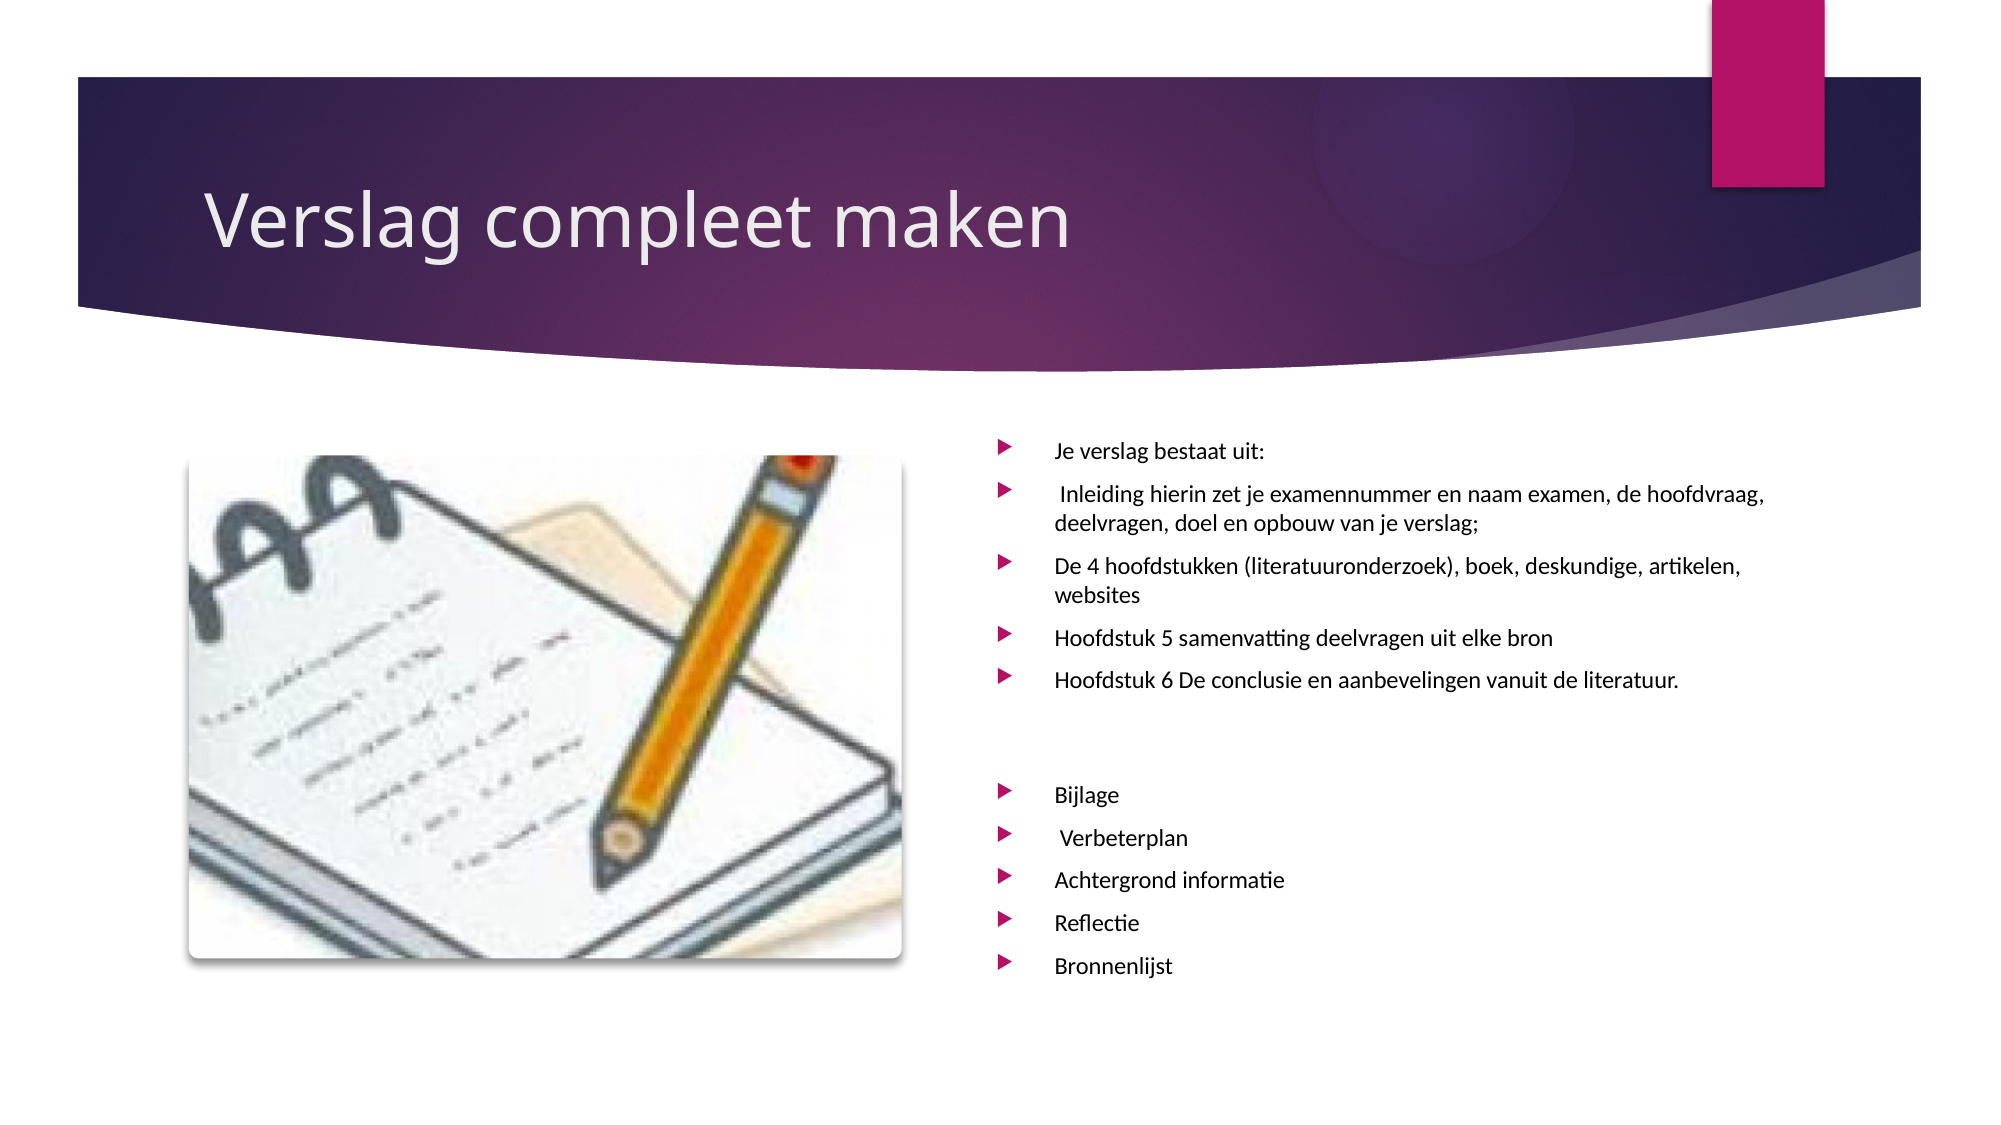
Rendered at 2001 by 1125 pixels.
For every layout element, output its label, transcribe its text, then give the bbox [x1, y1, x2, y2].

picture [188, 455, 902, 959]
list Je verslag bestaat uit: Inleiding hierin zet je examennummer en naam examen, de hoofdvraag, deelvragen, doel en opbouw van je verslag; De 4 hoofdstukken (literatuuronderzoek), boek, deskundige, artikelen, websites Hoofdstuk 5 samenvatting deelvragen uit elke bron Hoofdstuk 6 De conclusie en aanbevelingen vanuit de literatuur. Bijlage Verbeterplan Achtergrond informatie Reflectie Bronnenlijst [981, 427, 1837, 988]
title Verslag compleet maken [189, 159, 1627, 276]
